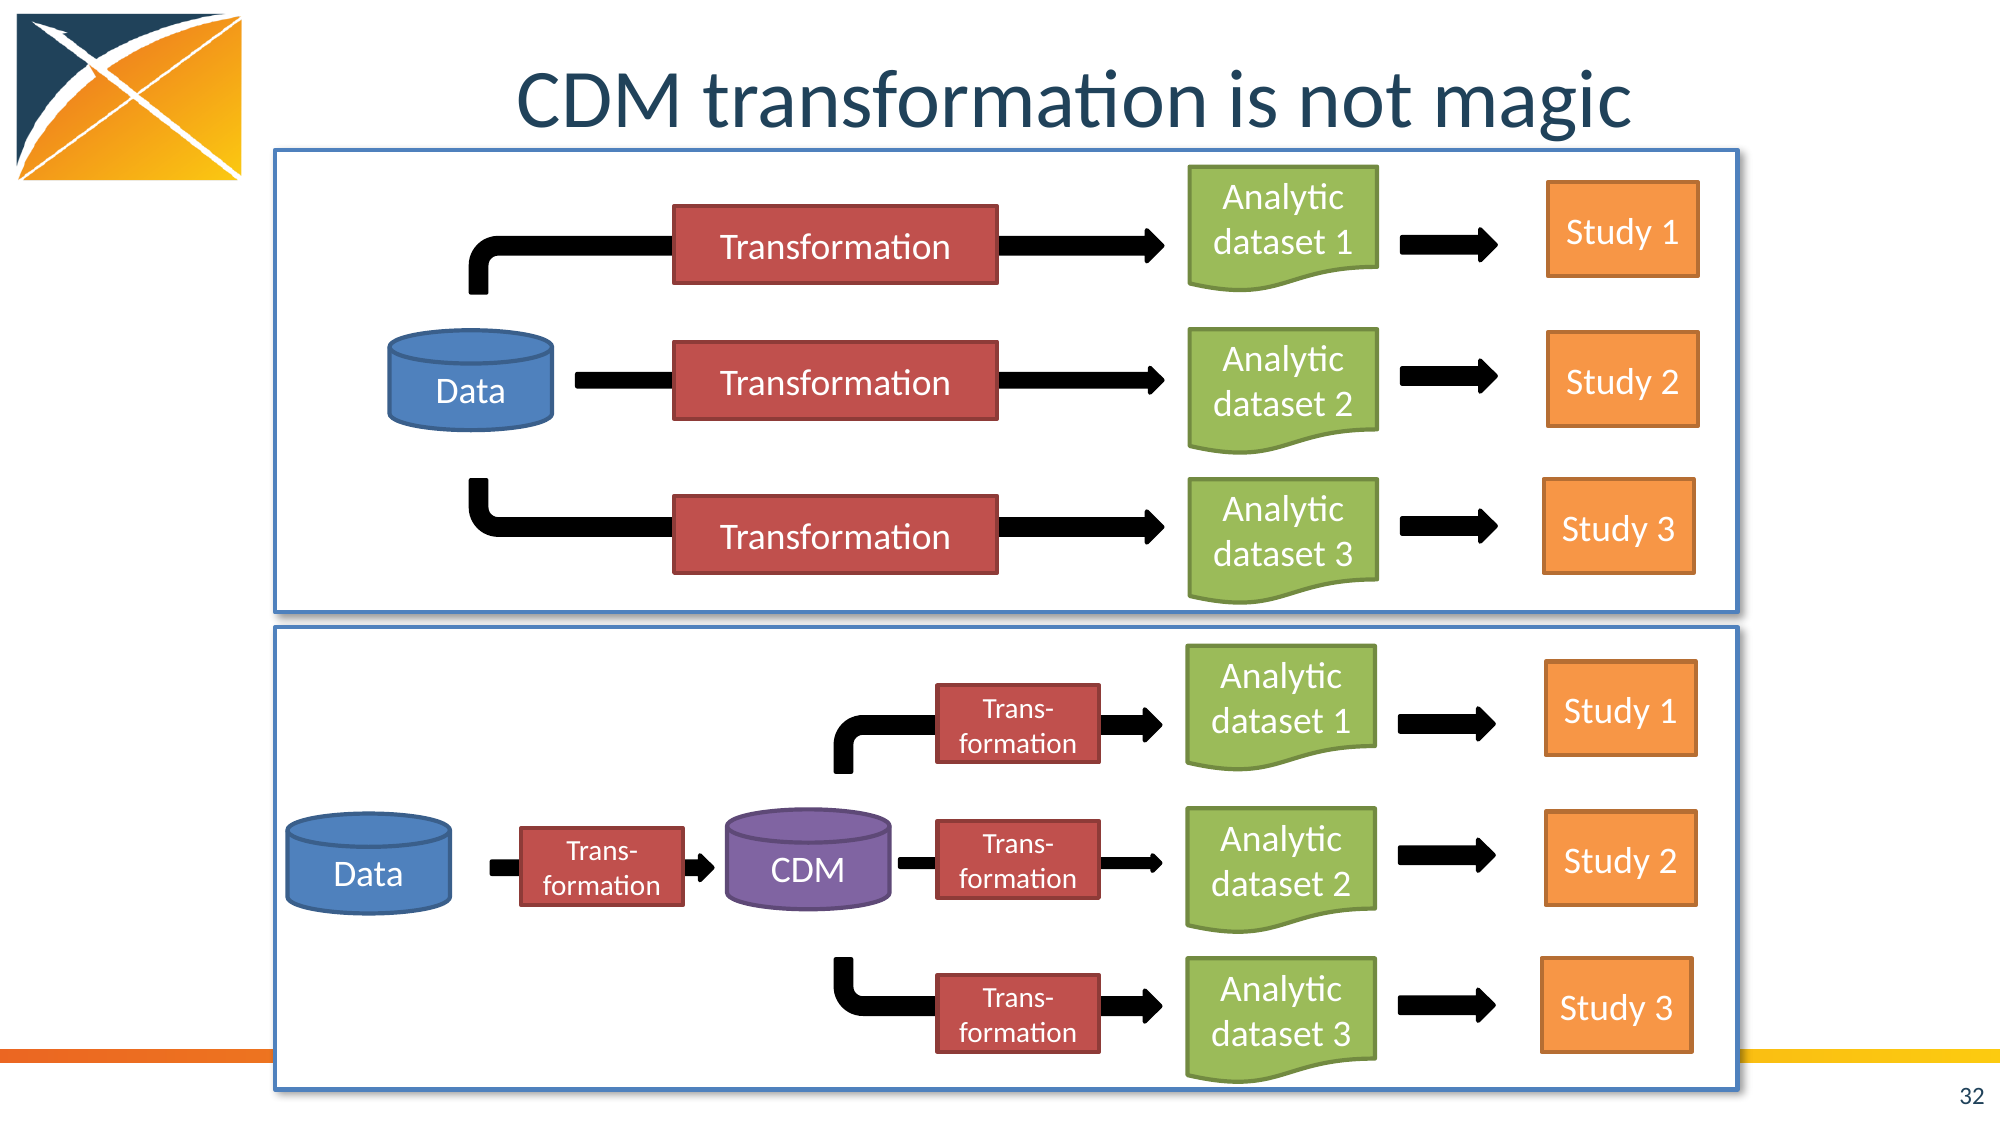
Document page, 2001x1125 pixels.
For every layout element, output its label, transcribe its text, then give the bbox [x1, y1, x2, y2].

title CDM transformation is not magic [249, 24, 1900, 163]
text_box Study 2 [1546, 330, 1700, 428]
text_box [468, 235, 672, 295]
text_box Transformation [672, 494, 999, 575]
text_box Data [387, 328, 555, 433]
text_box Analytic dataset 2 [1187, 327, 1380, 455]
text_box [1399, 508, 1498, 544]
text_box [1399, 358, 1498, 394]
text_box [999, 228, 1165, 264]
text_box [999, 509, 1165, 545]
text_box Transformation [672, 340, 999, 421]
text_box Study 1 [1546, 180, 1700, 278]
text_box [468, 478, 672, 537]
slide_number 32 [1533, 1065, 2000, 1125]
text_box [273, 163, 1740, 614]
text_box Analytic dataset 1 [1187, 164, 1380, 293]
text_box [1399, 227, 1498, 263]
text_box Study 3 [1542, 477, 1696, 575]
picture [0, 0, 274, 200]
text_box Transformation [672, 204, 999, 285]
text_box [574, 371, 672, 389]
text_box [274, 626, 1738, 1090]
text_box Analytic dataset 3 [1187, 477, 1380, 605]
text_box [999, 365, 1165, 395]
